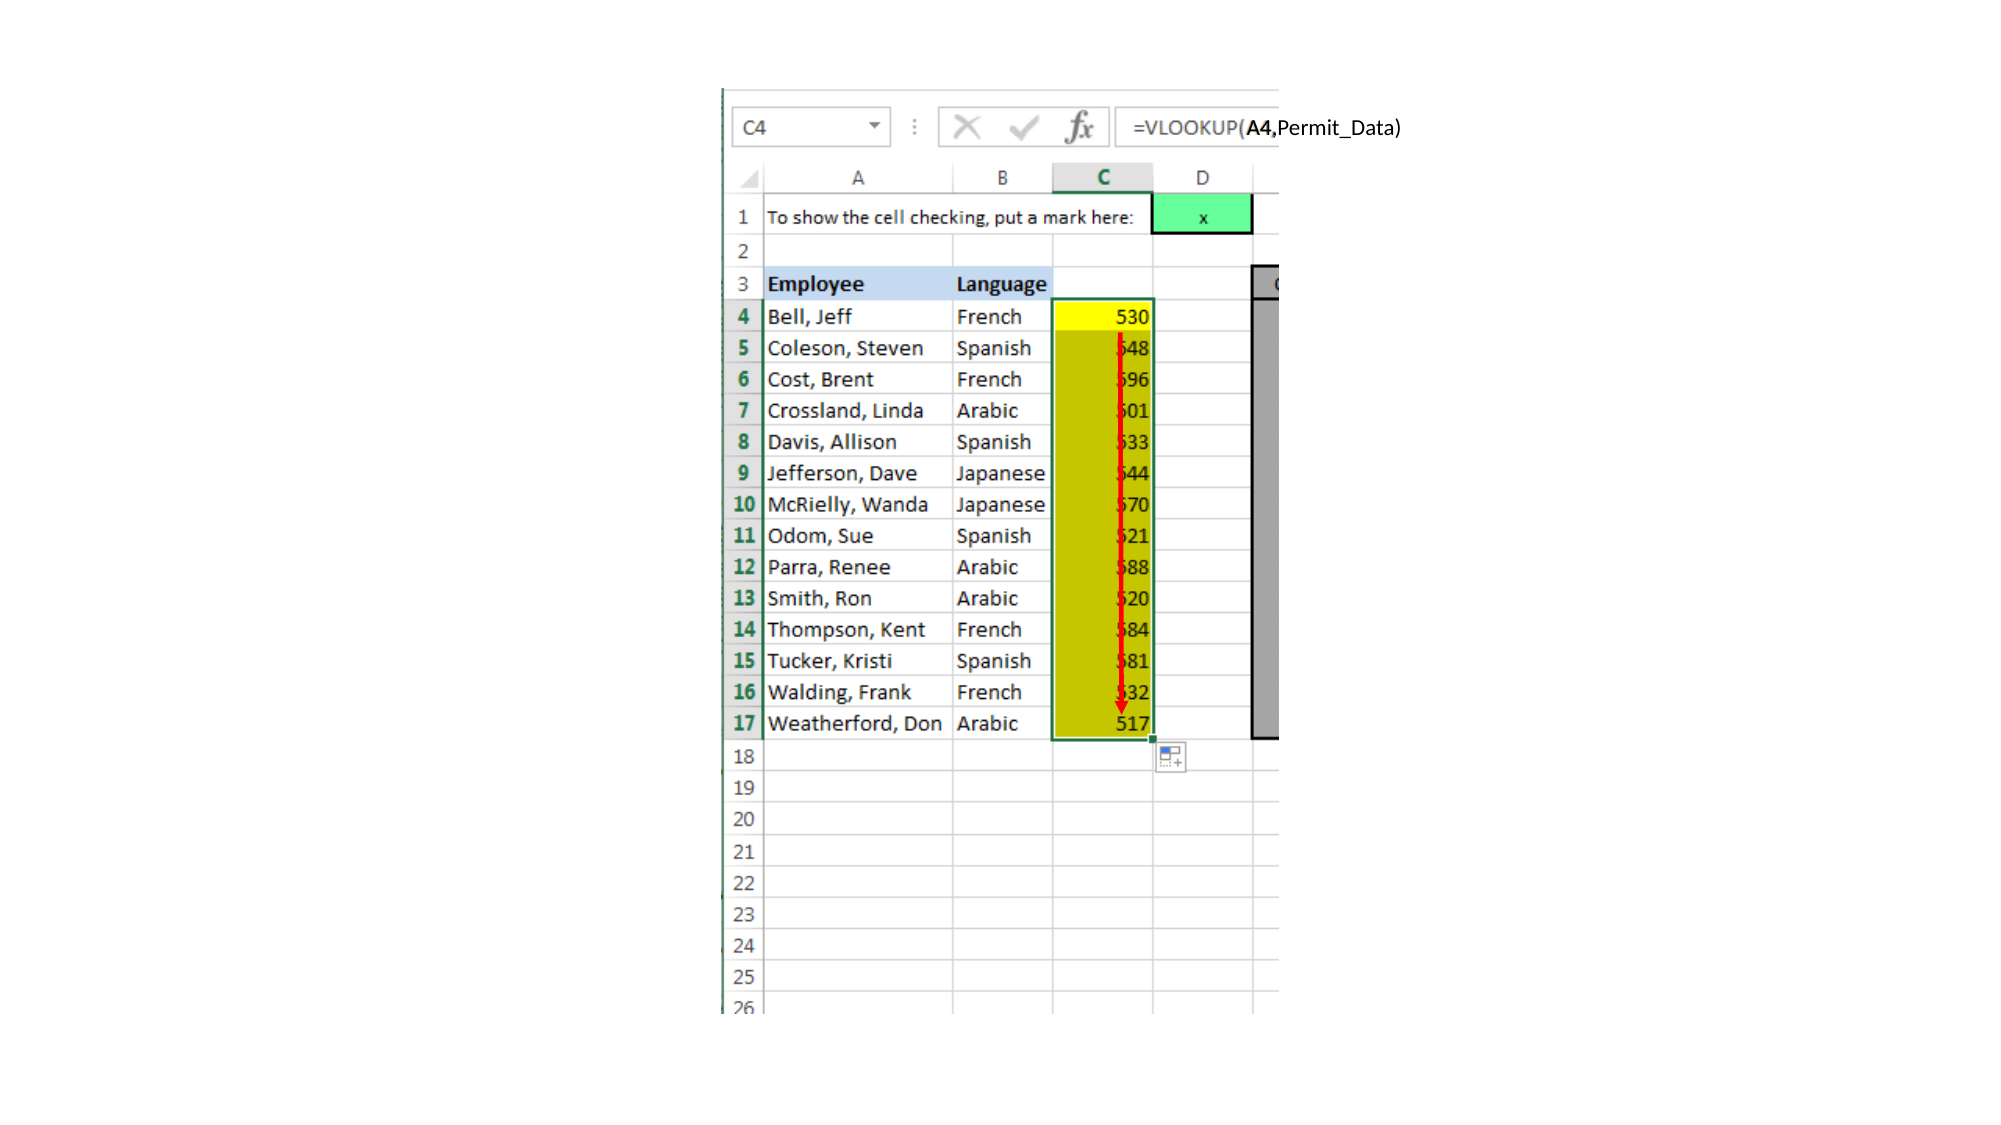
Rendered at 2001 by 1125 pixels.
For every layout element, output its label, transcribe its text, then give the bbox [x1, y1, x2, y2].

text_box A4,Permit_Data) [1279, 105, 1417, 148]
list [721, 88, 1279, 1014]
